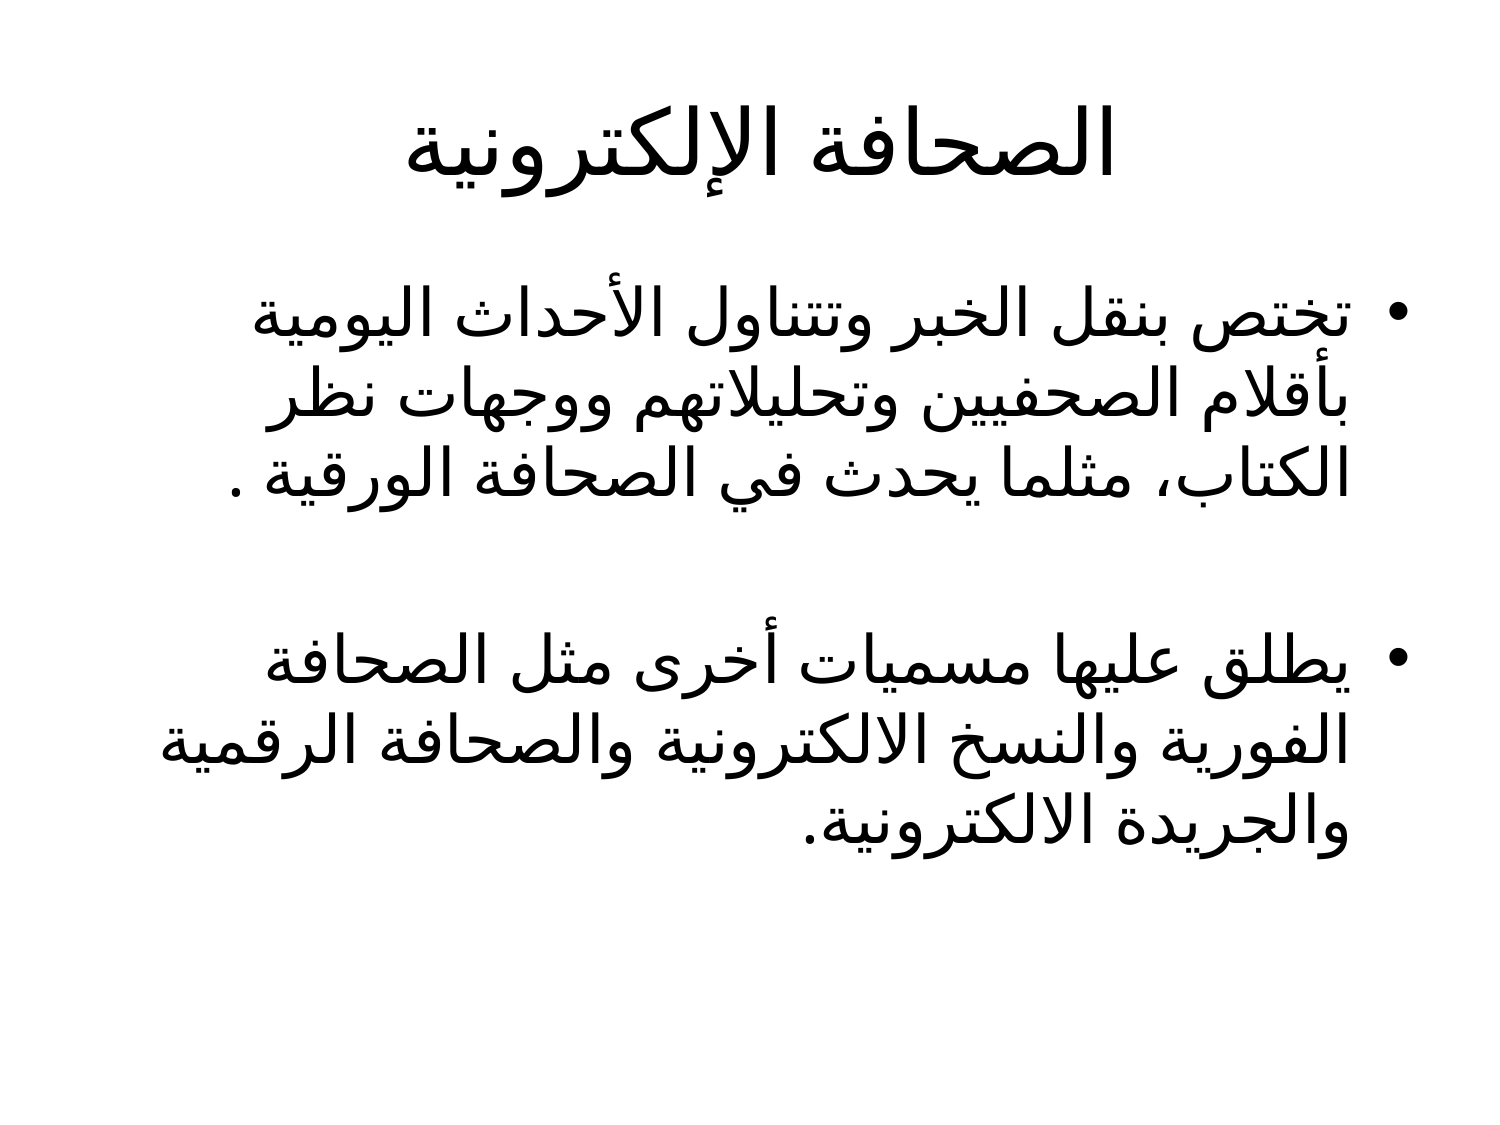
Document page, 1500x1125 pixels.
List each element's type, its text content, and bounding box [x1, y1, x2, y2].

list تختص بنقل الخبر وتتناول الأحداث اليومية بأقلام الصحفيين وتحليلاتهم ووجهات نظر الكتاب، مثلما يحدث في الصحافة الورقية . يطلق عليها مسميات أخرى مثل الصحافة الفورية والنسخ الالكترونية والصحافة الرقمية والجريدة الالكترونية. [75, 262, 1425, 1005]
title الصحافة الإلكترونية [75, 45, 1425, 233]
